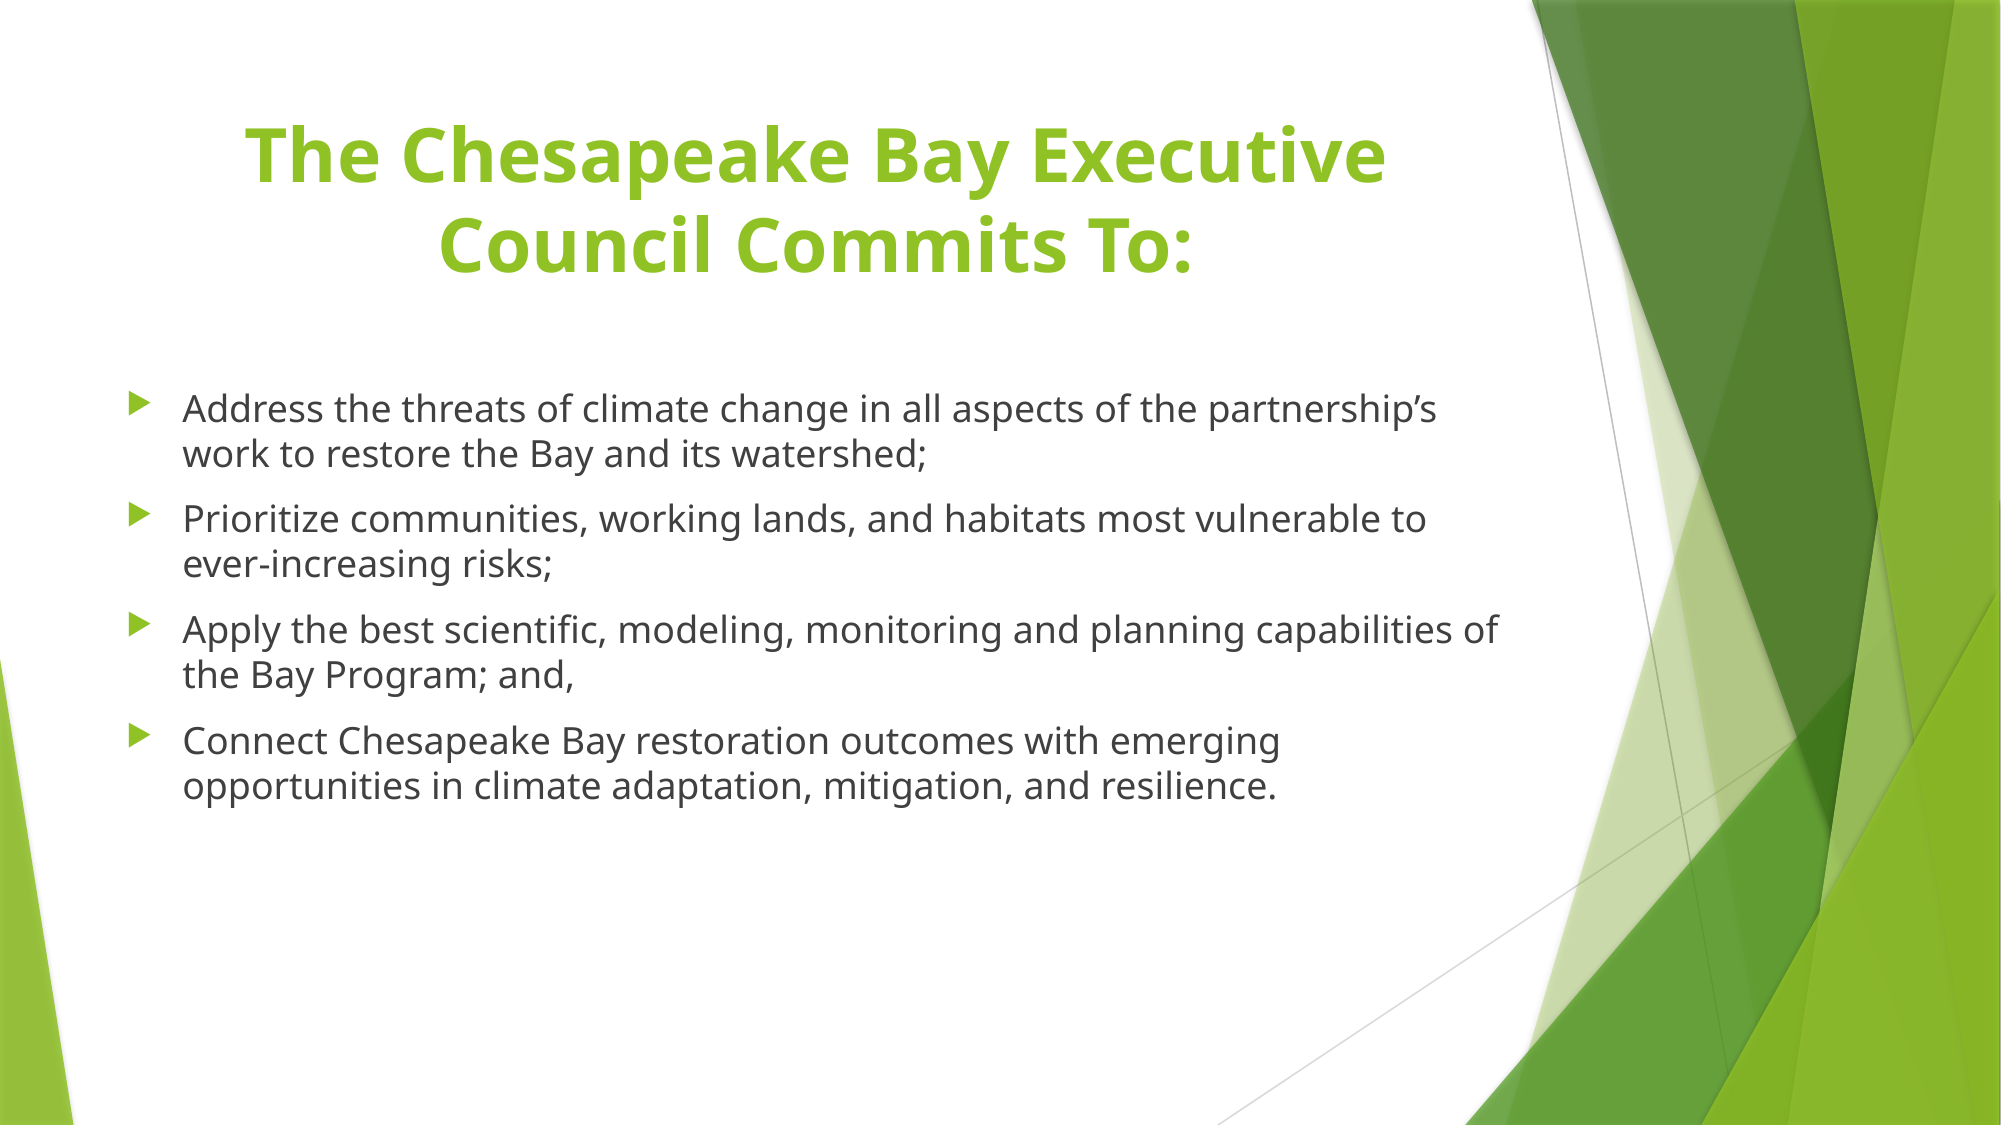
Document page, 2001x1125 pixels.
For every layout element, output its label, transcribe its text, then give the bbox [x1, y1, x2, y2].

list Address the threats of climate change in all aspects of the partnership’s work to restore the Bay and its watershed; Prioritize communities, working lands, and habitats most vulnerable to ever-increasing risks; Apply the best scientific, modeling, monitoring and planning capabilities of the Bay Program; and, Connect Chesapeake Bay restoration outcomes with emerging opportunities in climate adaptation, mitigation, and resilience. [111, 377, 1522, 1014]
title The Chesapeake Bay Executive Council Commits To: [111, 99, 1522, 317]
